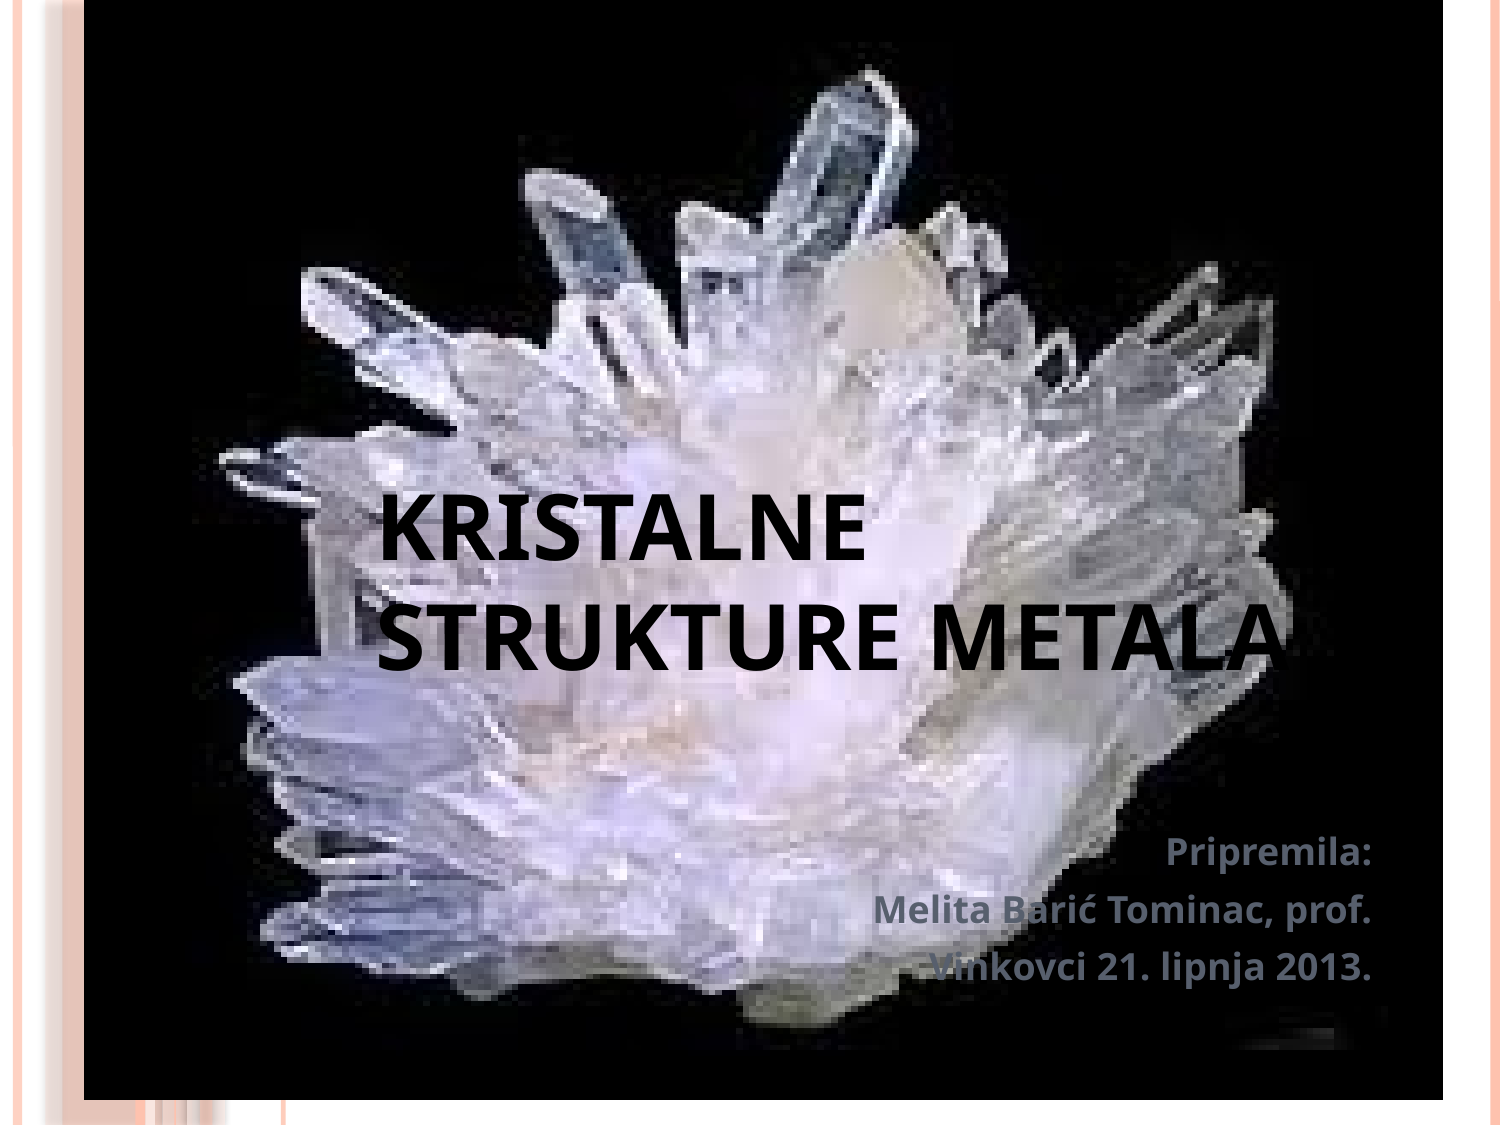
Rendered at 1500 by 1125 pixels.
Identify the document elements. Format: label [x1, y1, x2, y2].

picture [83, 0, 1444, 1100]
